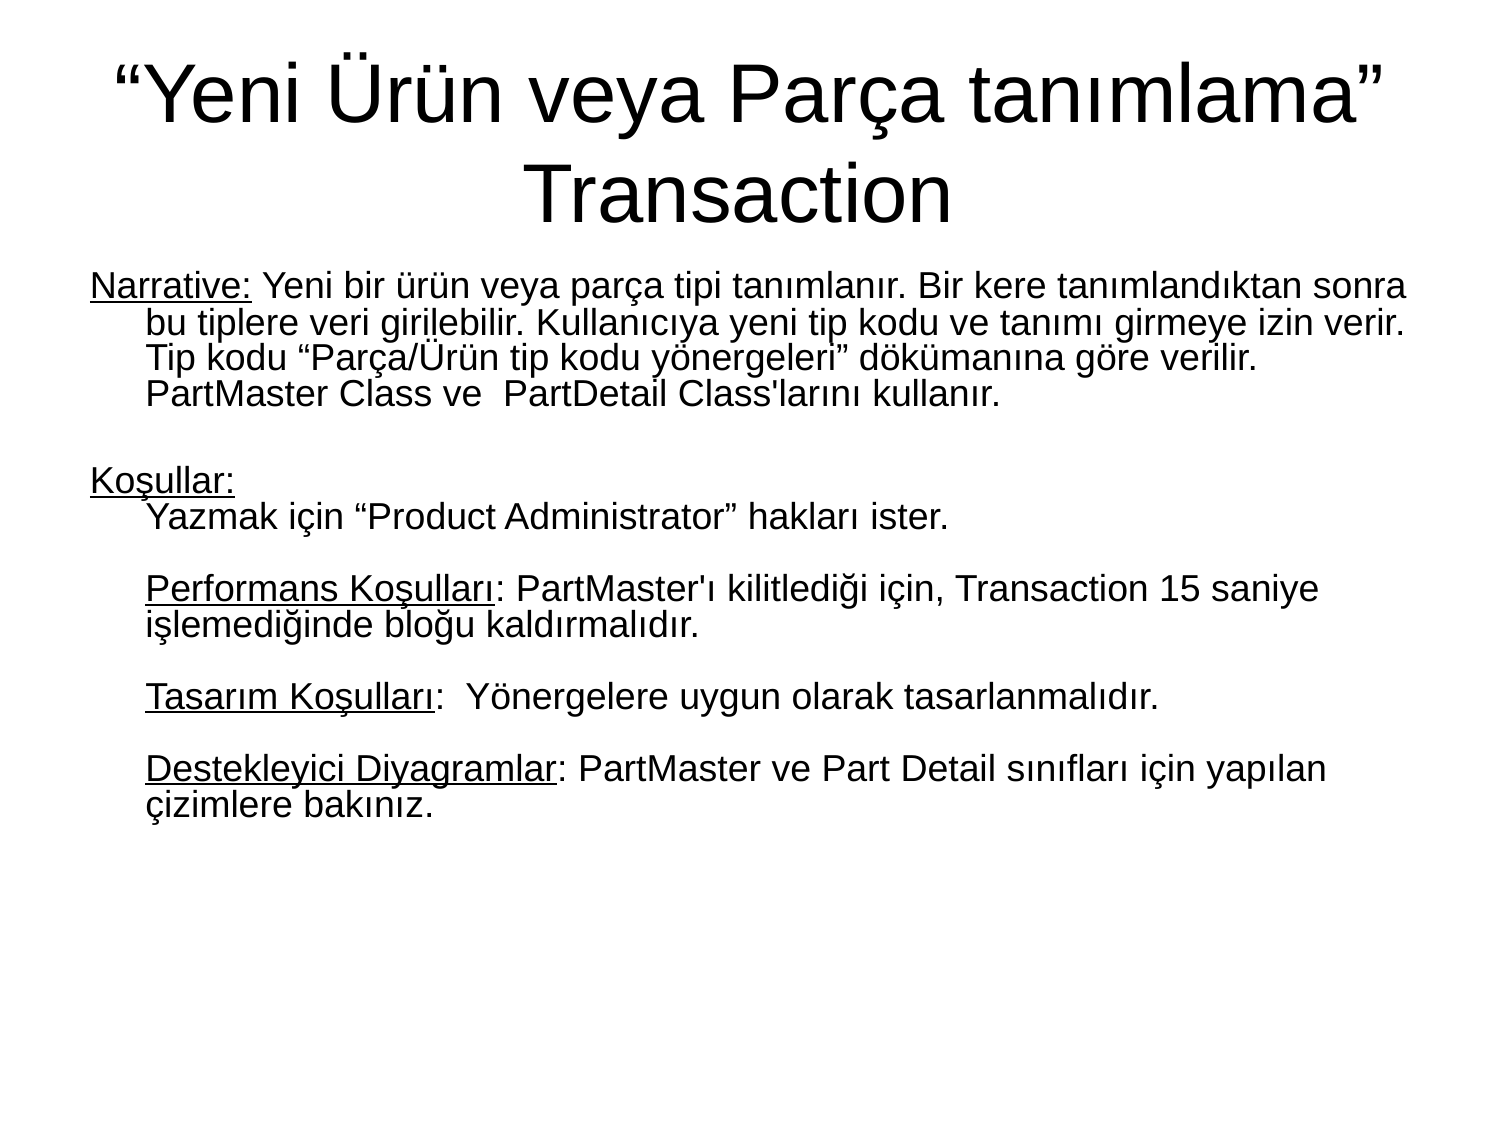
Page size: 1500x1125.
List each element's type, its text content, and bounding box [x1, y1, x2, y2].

list Narrative: Yeni bir ürün veya parça tipi tanımlanır. Bir kere tanımlandıktan sonra bu tiplere veri girilebilir. Kullanıcıya yeni tip kodu ve tanımı girmeye izin verir. Tip kodu “Parça/Ürün tip kodu yönergeleri” dökümanına göre verilir. PartMaster Class ve PartDetail Class'larını kullanır. Koşullar: Yazmak için “Product Administrator” hakları ister. Performans Koşulları: PartMaster'ı kilitlediği için, Transaction 15 saniye işlemediğinde bloğu kaldırmalıdır. Tasarım Koşulları: Yönergelere uygun olarak tasarlanmalıdır. Destekleyici Diyagramlar: PartMaster ve Part Detail sınıfları için yapılan çizimlere bakınız. [74, 262, 1426, 1006]
title “Yeni Ürün veya Parça tanımlama” Transaction [74, 30, 1426, 247]
